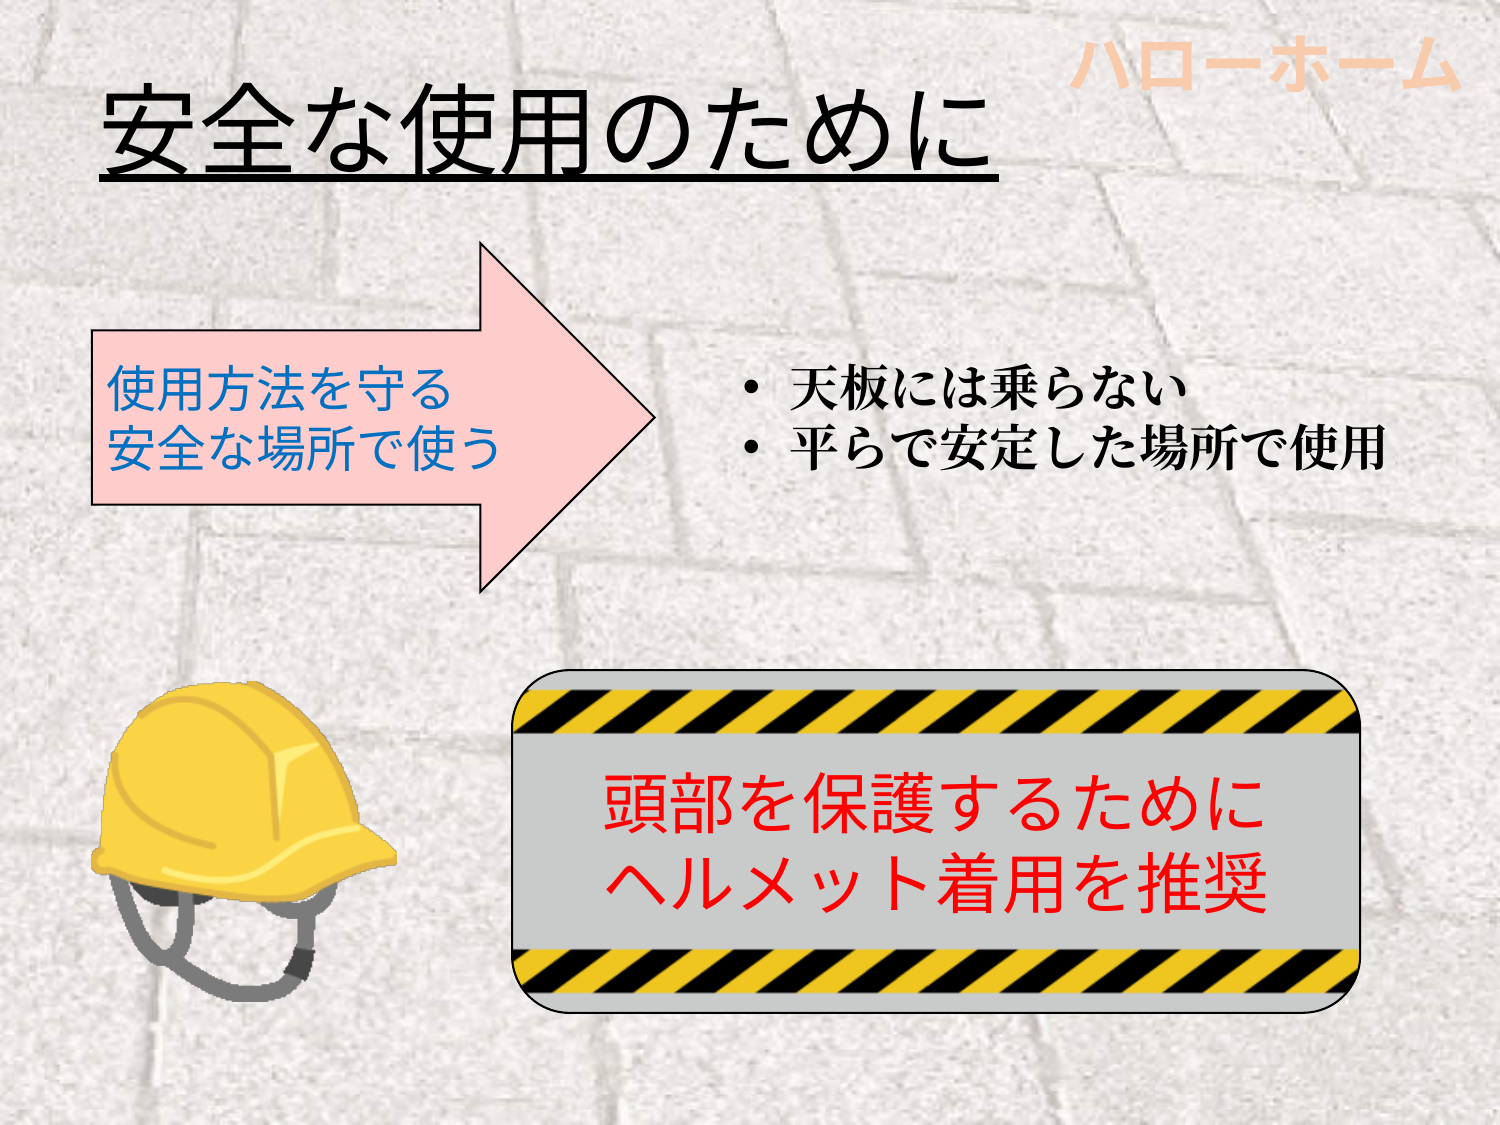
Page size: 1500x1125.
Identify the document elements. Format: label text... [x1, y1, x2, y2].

text_box 安全な使用のために [83, 59, 1014, 195]
picture [0, 0, 1500, 1125]
text_box 頭部を保護するために ヘルメット着用を推奨 [511, 669, 1362, 1014]
text_box 使用方法を守る 安全な場所で使う [90, 240, 657, 595]
text_box 天板には乗らない 平らで安定した場所で使用 [728, 349, 1405, 484]
